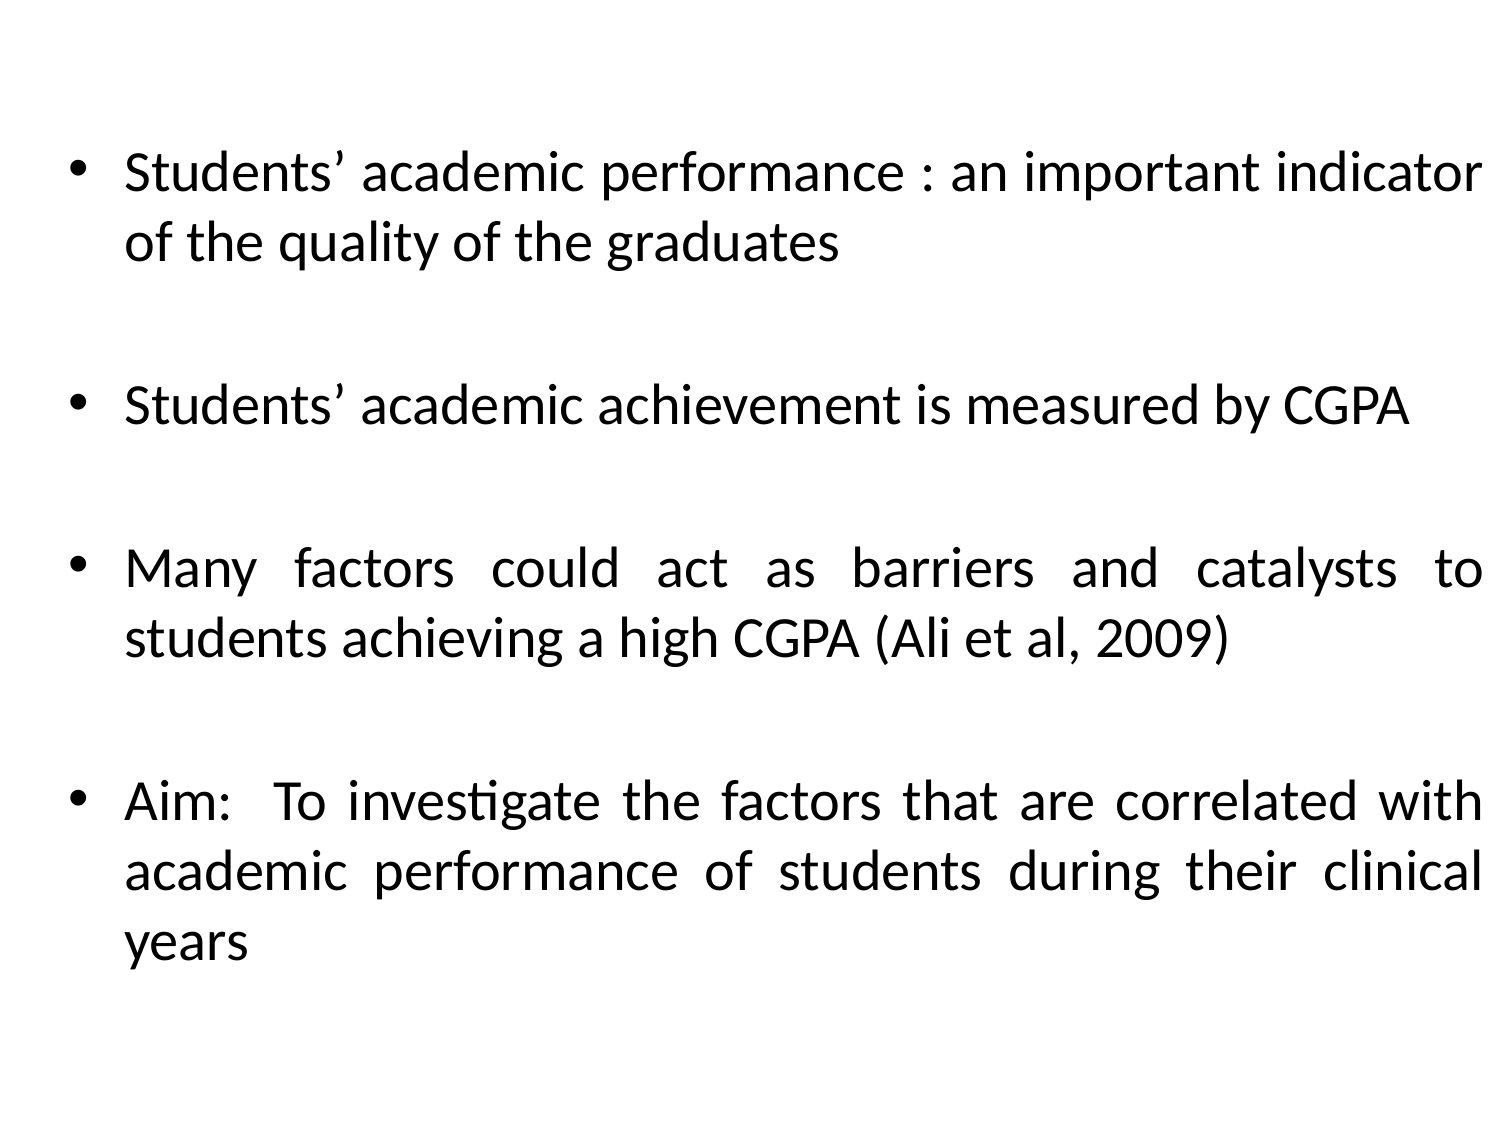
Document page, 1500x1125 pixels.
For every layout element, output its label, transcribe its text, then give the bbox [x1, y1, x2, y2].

list Students’ academic performance : an important indicator of the quality of the graduates Students’ academic achievement is measured by CGPA Many factors could act as barriers and catalysts to students achieving a high CGPA (Ali et al, 2009) Aim: To investigate the factors that are correlated with academic performance of students during their clinical years [53, 125, 1500, 1071]
